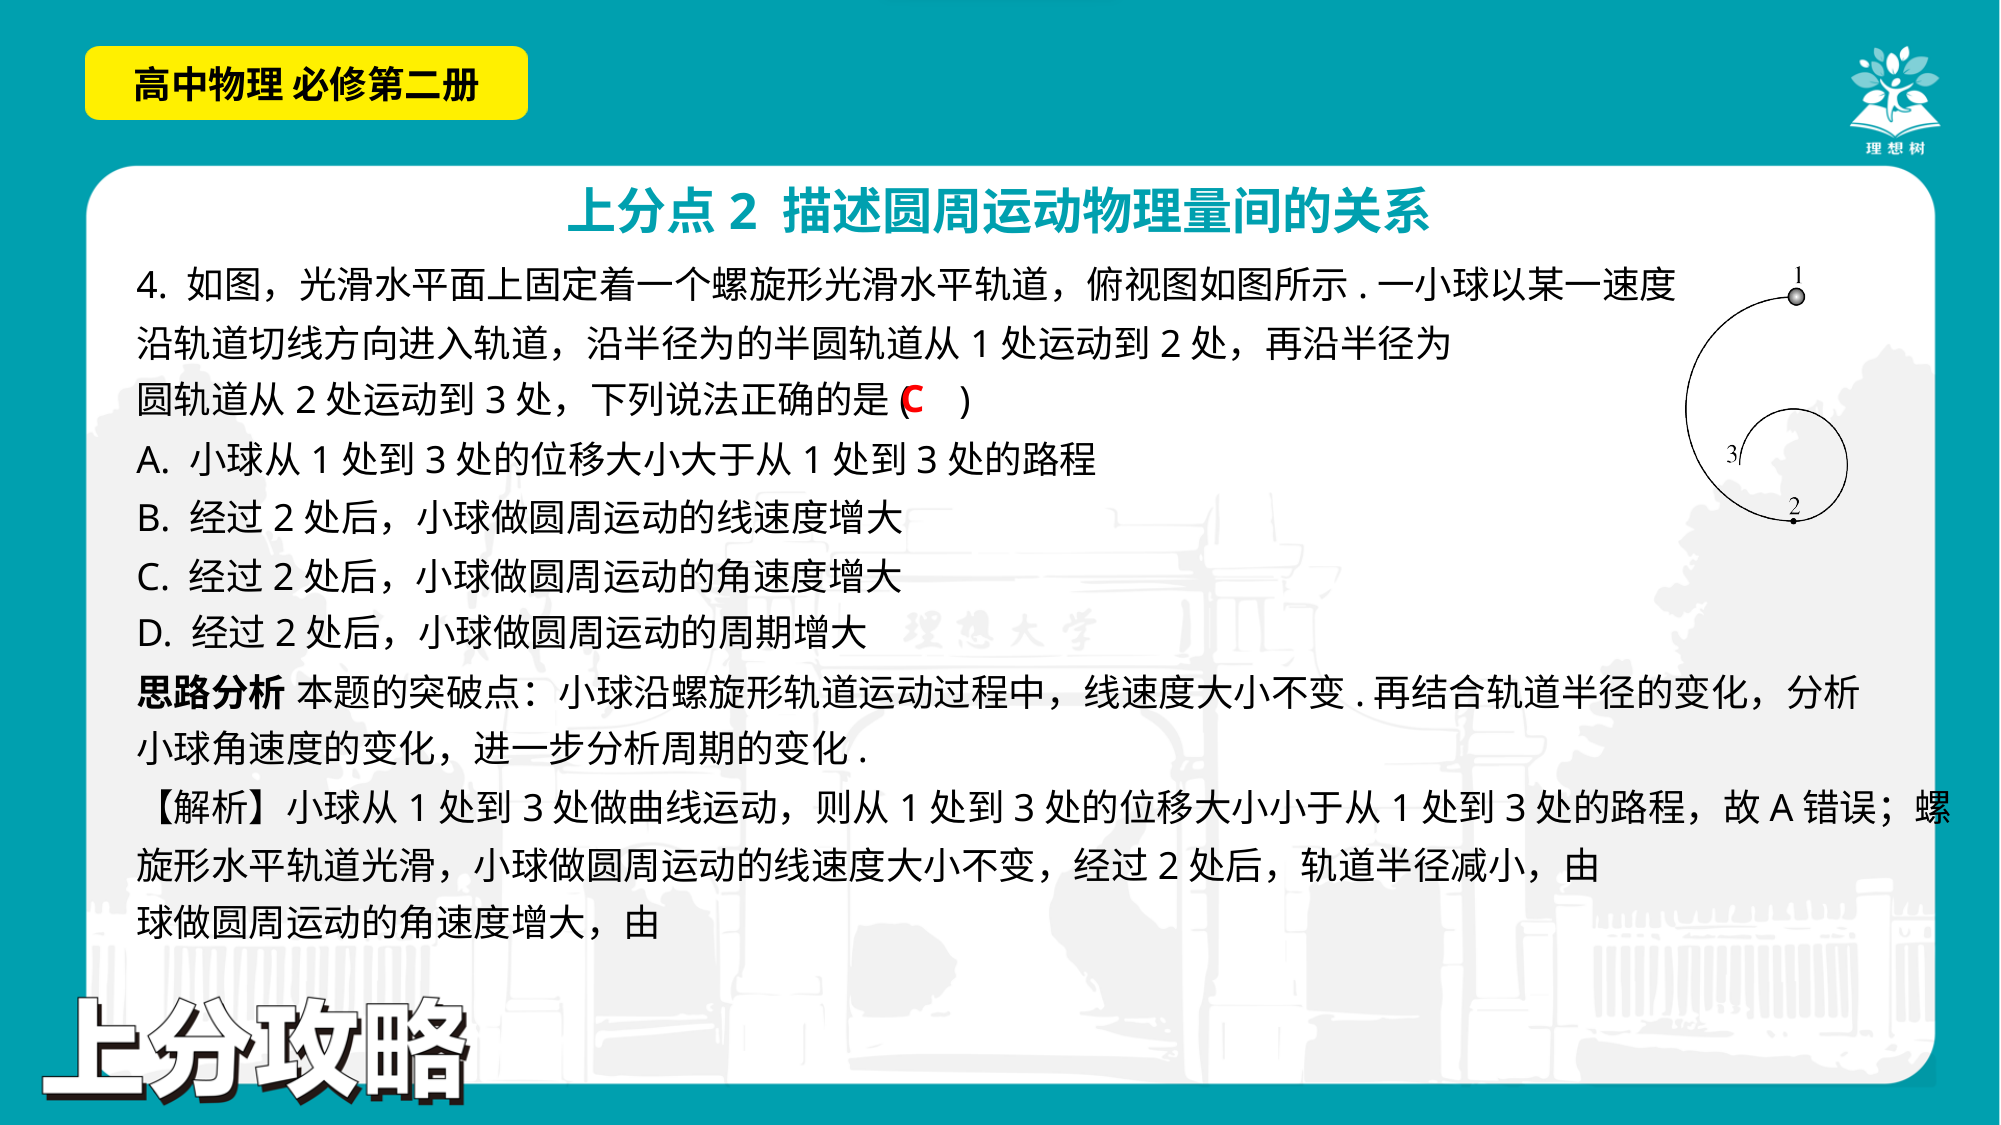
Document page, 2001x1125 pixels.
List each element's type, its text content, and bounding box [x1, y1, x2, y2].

text_box 思路分析 本题的突破点：小球沿螺旋形轨道运动过程中，线速度大小不变.再结合轨道半径的变化，分析 小球角速度的变化，进一步分析周期的变化. [136, 655, 1865, 766]
text_box C [885, 363, 940, 416]
text_box A. 小球从1处到3处的位移大小大于从1处到3处的路程 B. 经过2处后，小球做圆周运动的线速度增大 C. 经过2处后，小球做圆周运动的角速度增大 D. 经过2处后，小球做圆周运动的周期增大 [136, 422, 1680, 649]
picture [0, 0, 2000, 1125]
